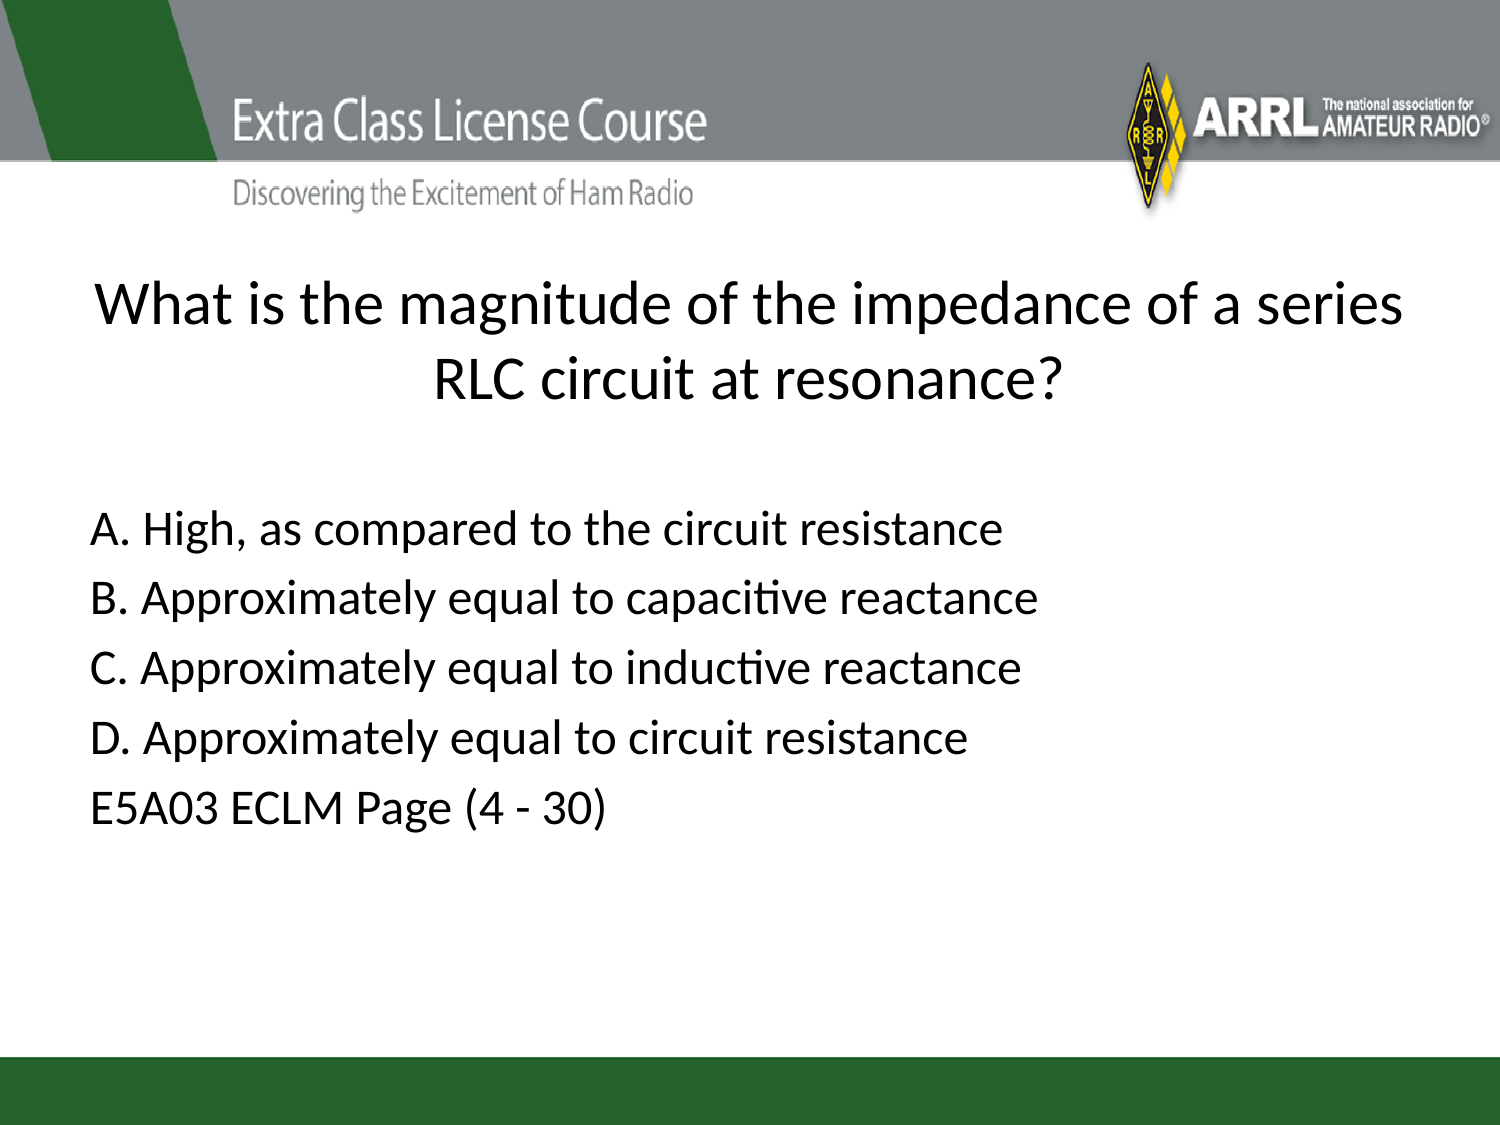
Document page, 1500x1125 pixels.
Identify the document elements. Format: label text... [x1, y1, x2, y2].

picture [0, 0, 1500, 1125]
title What is the magnitude of the impedance of a series RLC circuit at resonance? [75, 254, 1425, 435]
list A. High, as compared to the circuit resistance B. Approximately equal to capacitive reactance C. Approximately equal to inductive reactance D. Approximately equal to circuit resistance E5A03 ECLM Page (4 - 30) [75, 487, 1425, 1005]
